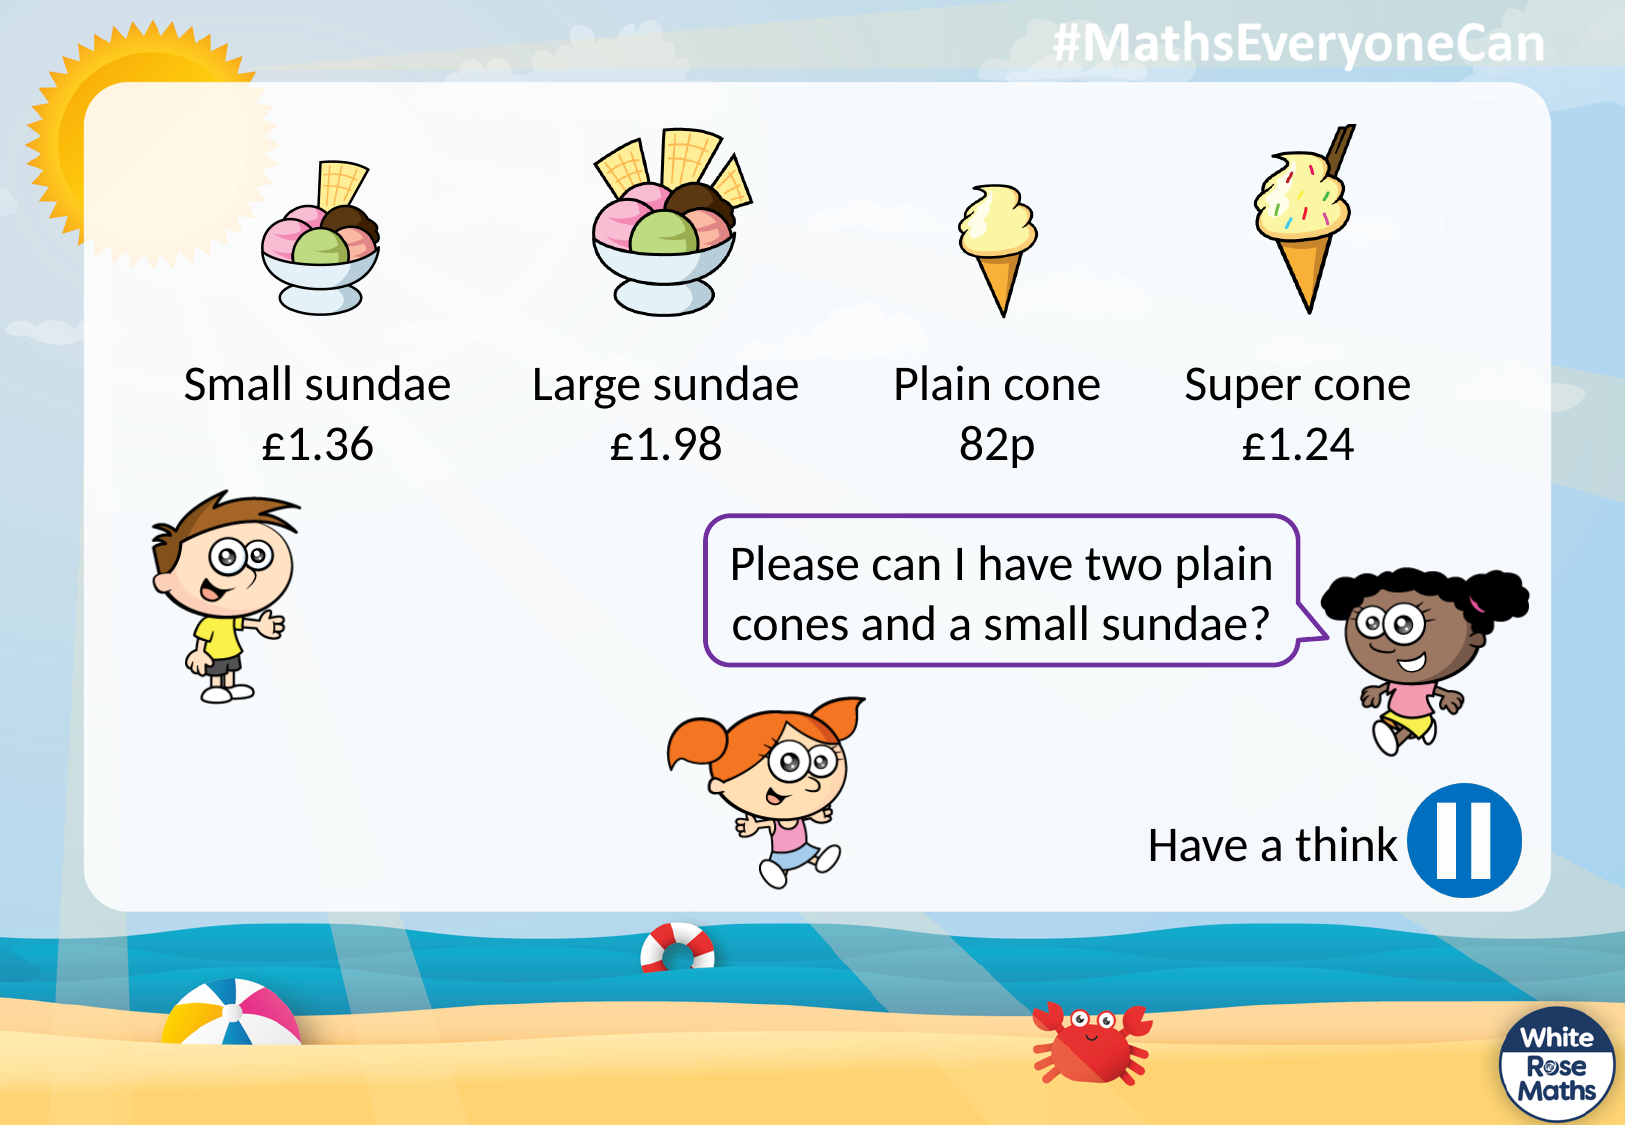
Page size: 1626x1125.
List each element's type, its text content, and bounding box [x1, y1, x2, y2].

text_box Large sundae £1.98 [494, 343, 838, 478]
picture [237, 149, 399, 326]
picture [1173, 100, 1434, 344]
text_box Please can I have two plain cones and a small sundae? [705, 515, 1312, 666]
picture [563, 114, 759, 329]
text_box Small sundae £1.36 [146, 343, 490, 478]
text_box Super cone £1.24 [1117, 343, 1479, 478]
picture [899, 144, 1114, 344]
text_box Plain cone 82p [877, 343, 1117, 478]
picture [646, 666, 871, 937]
picture [106, 465, 332, 737]
text_box Have a think [1027, 804, 1407, 880]
picture [1312, 528, 1537, 898]
